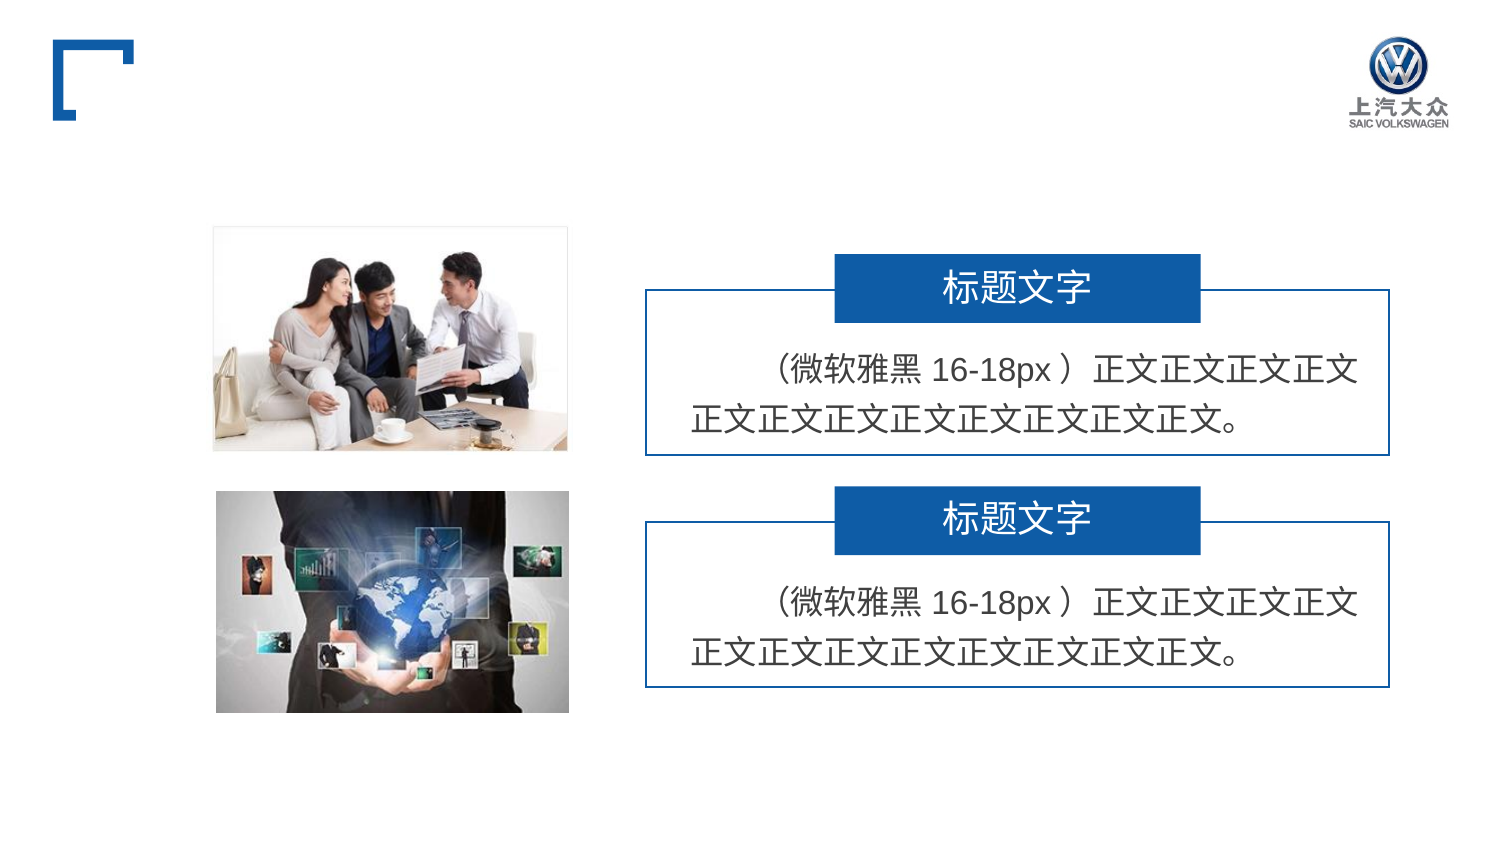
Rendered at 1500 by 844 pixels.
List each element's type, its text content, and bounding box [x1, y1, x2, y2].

text_box 标题文字 [887, 256, 1148, 316]
text_box [834, 253, 1202, 324]
picture [216, 491, 569, 714]
text_box [645, 521, 1390, 688]
text_box 标题文字 [887, 487, 1148, 548]
text_box [645, 289, 1390, 456]
text_box （微软雅黑16-18px）正文正文正文正文正文正文正文正文正文正文正文正文。 [682, 334, 1390, 437]
text_box [834, 485, 1202, 556]
text_box （微软雅黑16-18px）正文正文正文正文正文正文正文正文正文正文正文正文。 [682, 566, 1390, 670]
picture [206, 219, 573, 455]
picture [1338, 32, 1459, 131]
